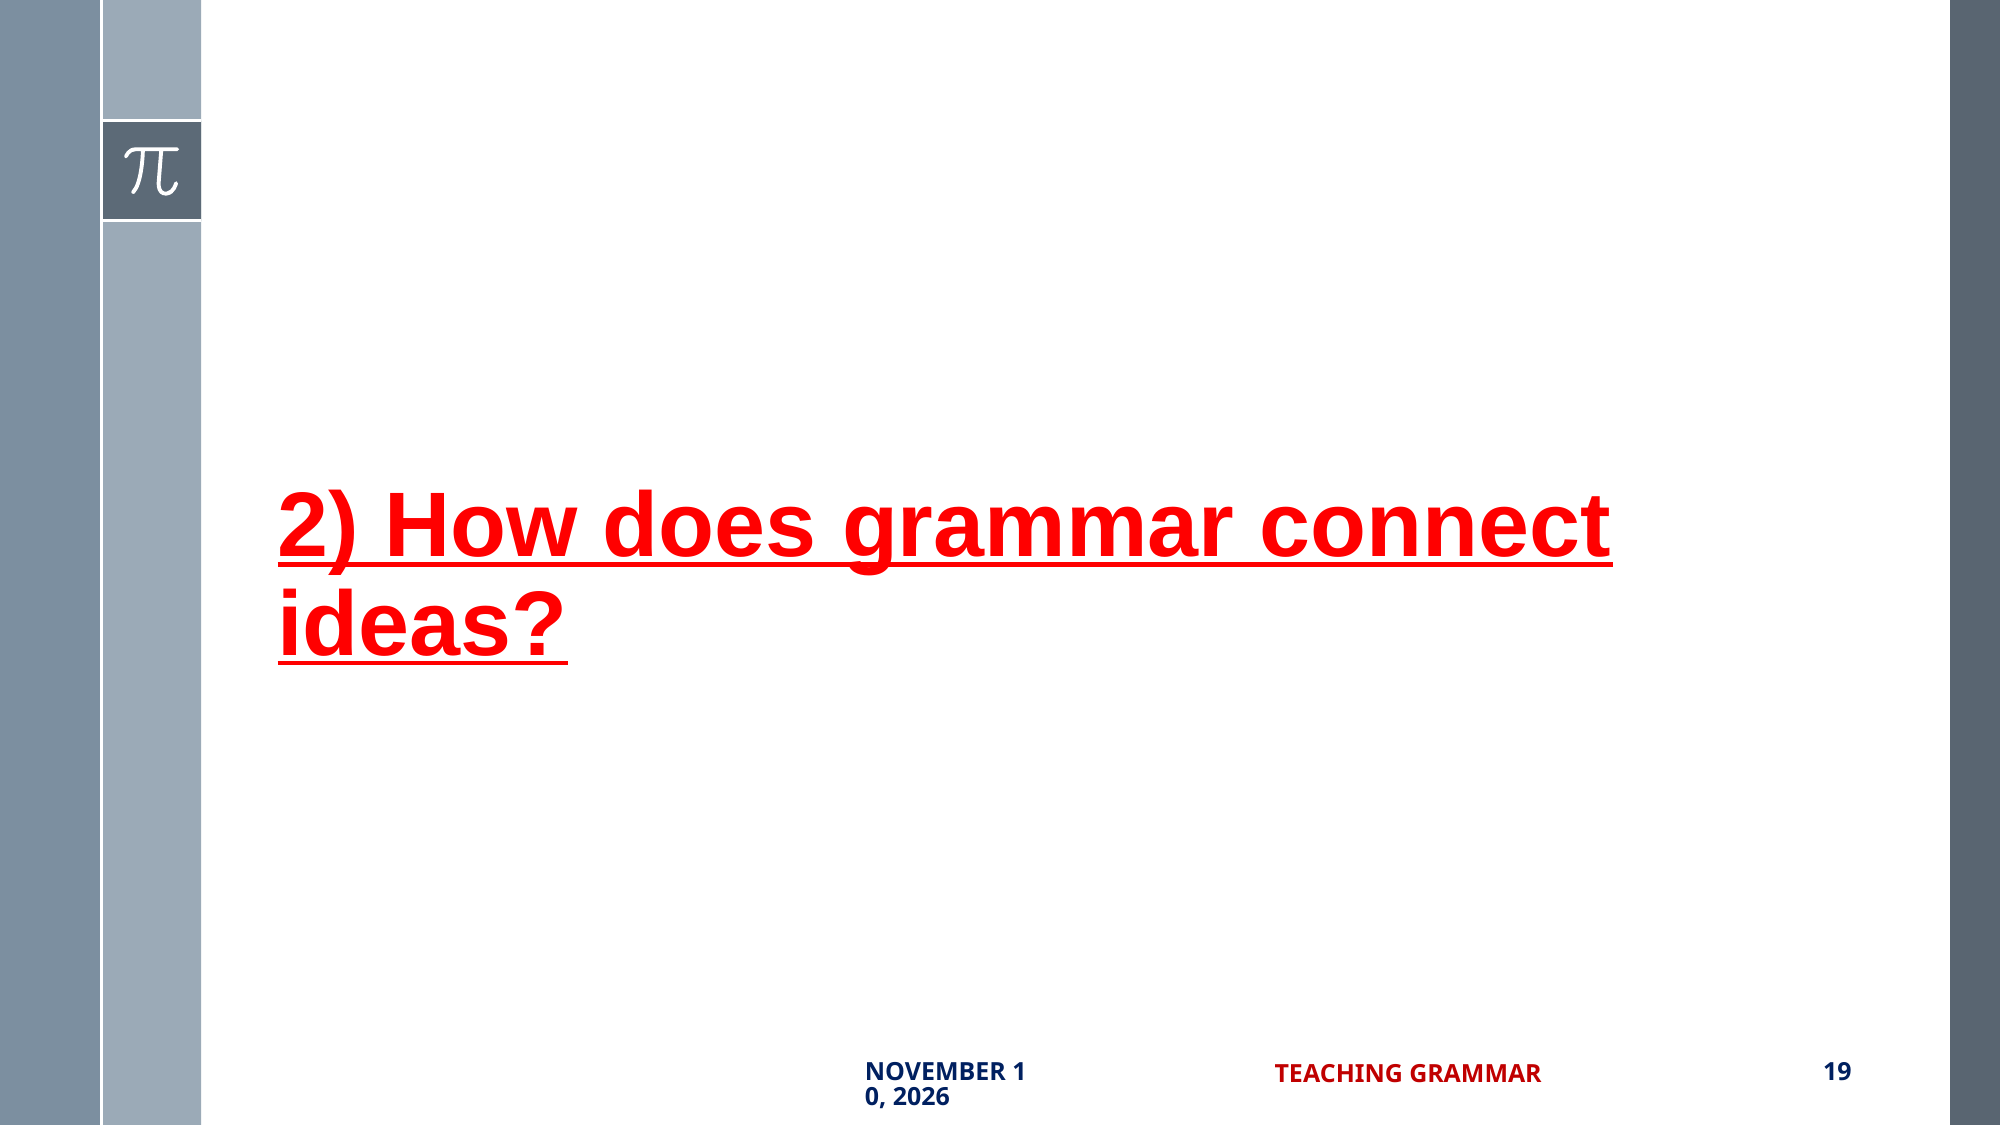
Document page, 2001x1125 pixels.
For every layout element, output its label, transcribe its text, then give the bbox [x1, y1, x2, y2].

slide_number 19 [1766, 1042, 1867, 1103]
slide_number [849, 1042, 1050, 1103]
footer Teaching Grammar [1082, 1042, 1735, 1103]
text_box 2) How does grammar connect ideas? [262, 469, 1875, 683]
